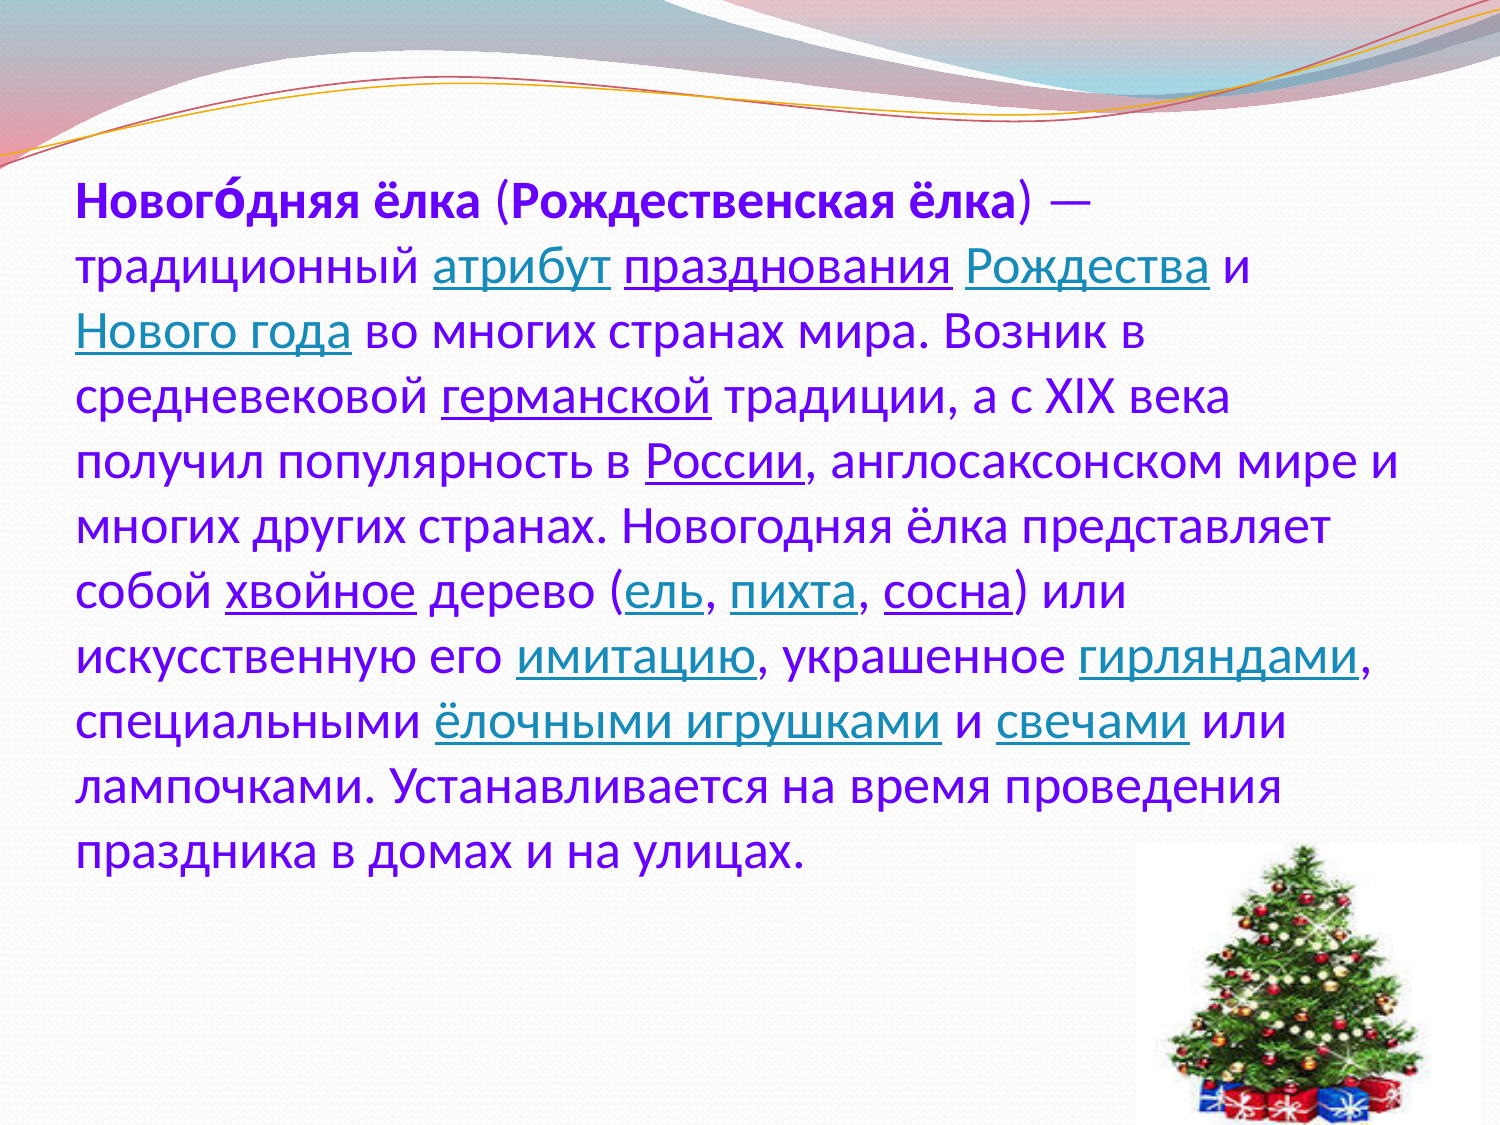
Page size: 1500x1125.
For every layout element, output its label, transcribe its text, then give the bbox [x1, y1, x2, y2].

title Нового́дняя ёлка (Рождественская ёлка) — традиционный атрибут празднования Рождества и Нового года во многих странах мира. Возник в средневековой германской традиции, а с XIX века получил популярность в России, англосаксонском мире и многих других странах. Новогодняя ёлка представляет собой хвойное дерево (ель, пихта, сосна) или искусственную его имитацию, украшенное гирляндами, специальными ёлочными игрушками и свечами или лампочками. Устанавливается на время проведения праздника в домах и на улицах. [75, 70, 1425, 879]
picture [1136, 843, 1481, 1125]
